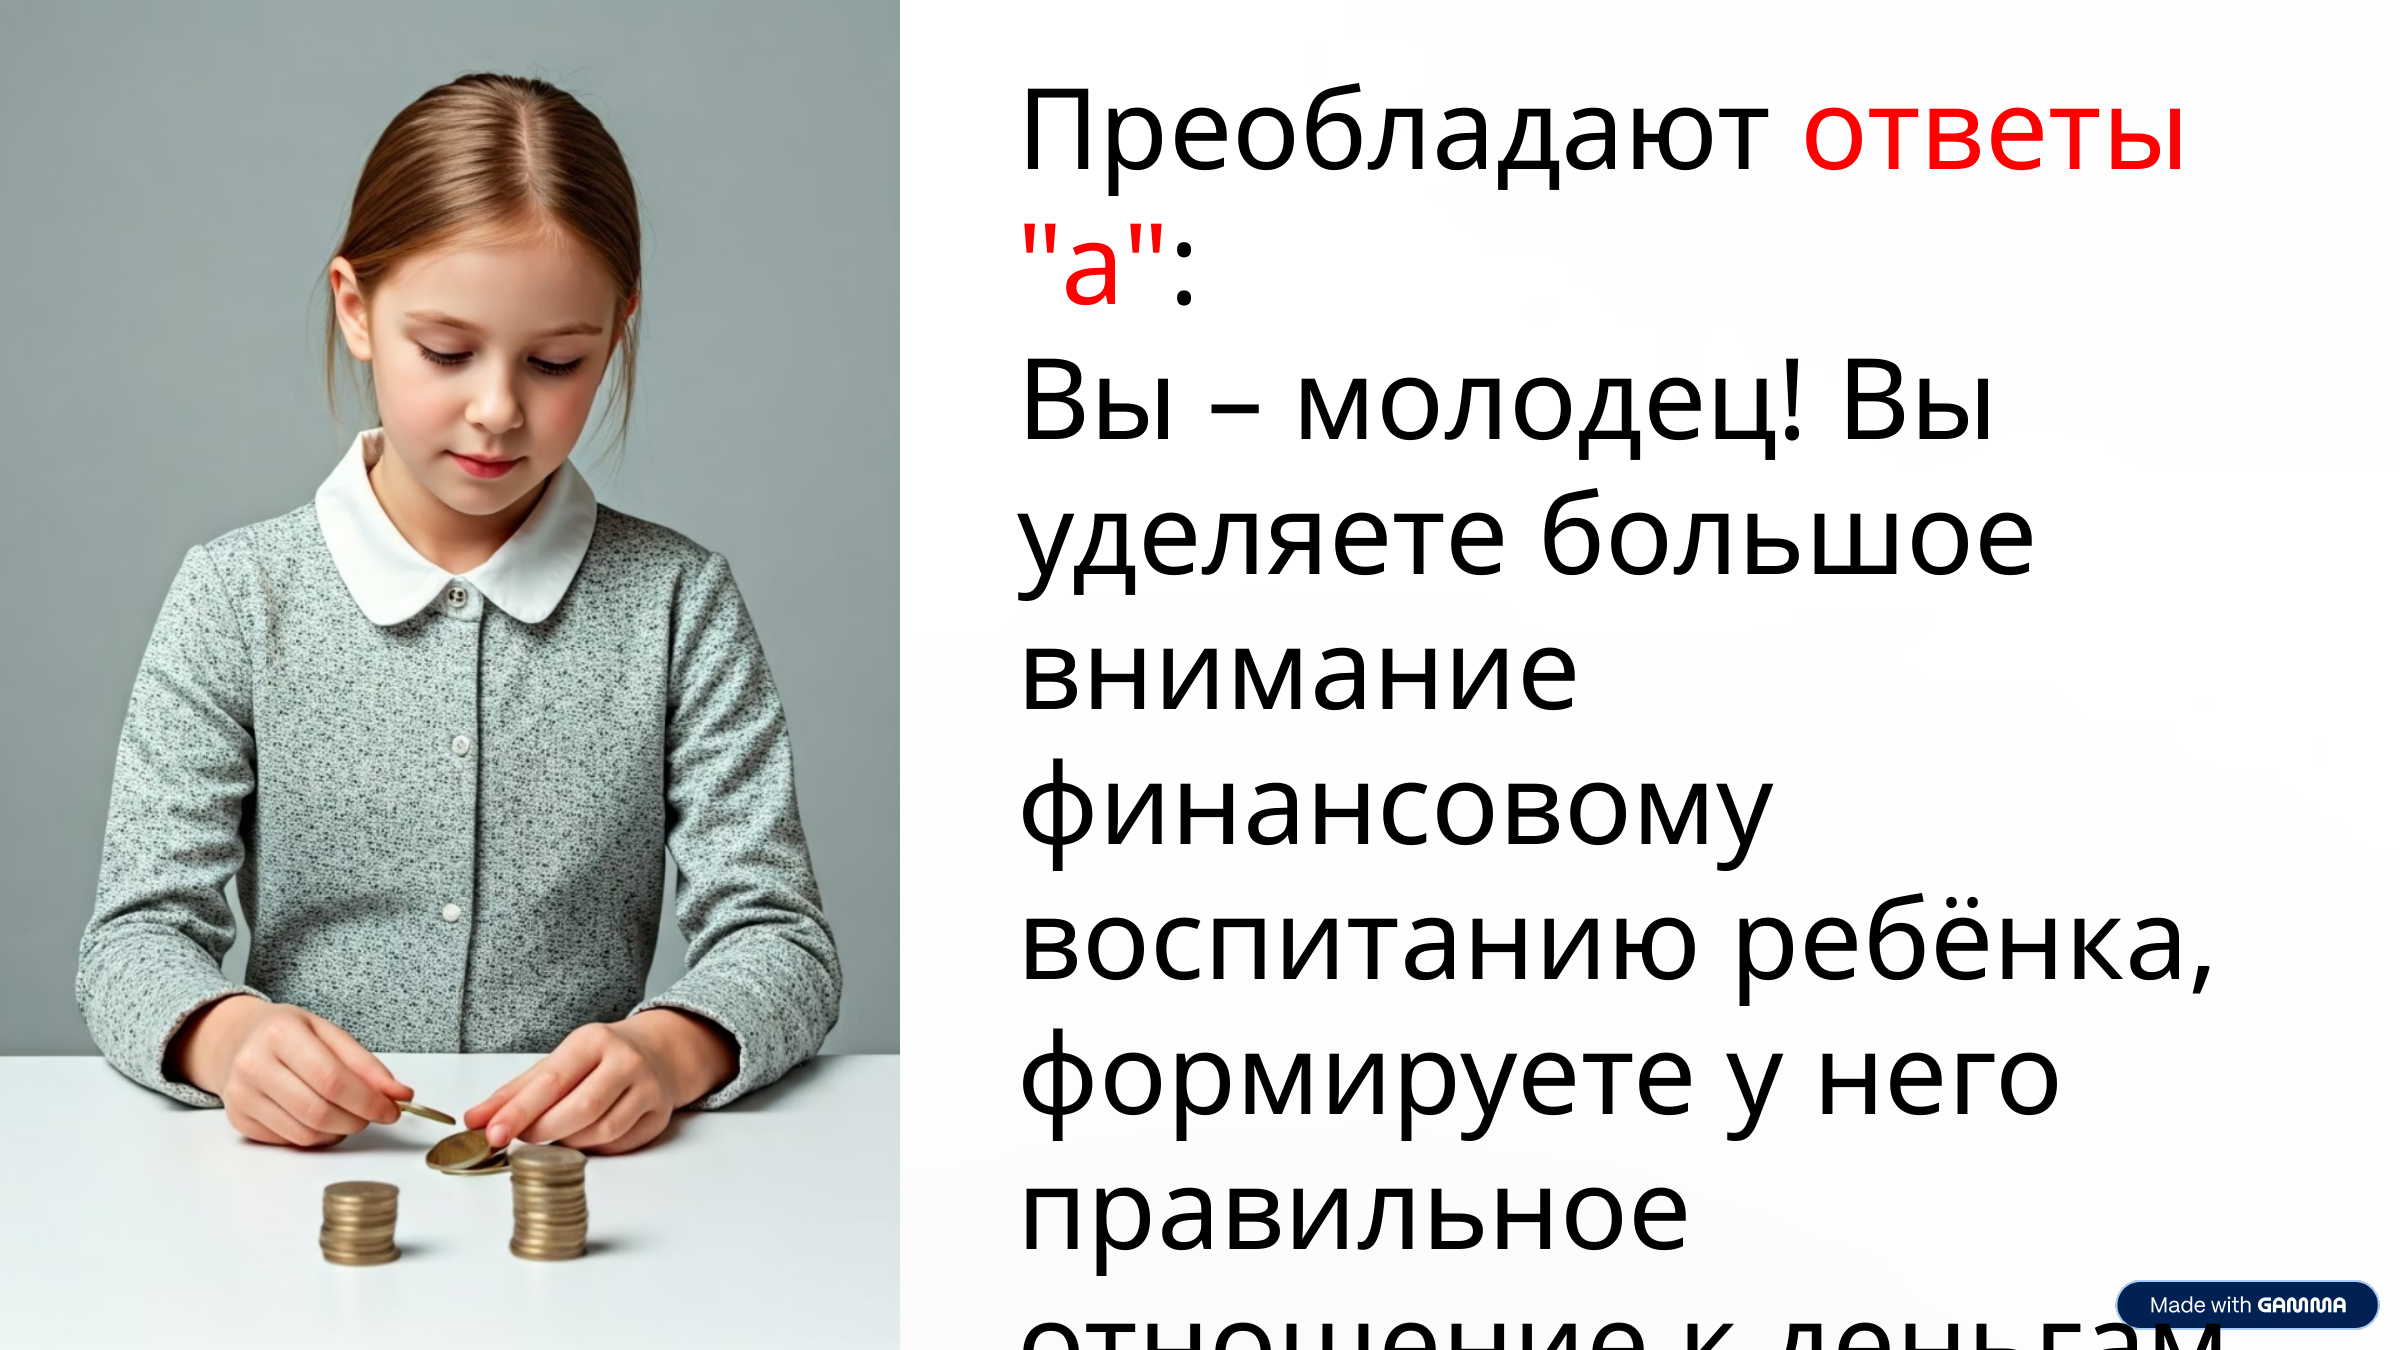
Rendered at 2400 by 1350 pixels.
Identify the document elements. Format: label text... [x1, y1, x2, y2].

picture [2329, 1271, 2389, 1339]
picture [0, 0, 900, 1350]
text_box Преобладают ответы "а": Вы – молодец! Вы уделяете большое внимание финансовому воспитанию ребёнка, формируете у него правильное отношение к деньгам и развиваете необходимые навыки. Продолжайте в том же духе! [1002, 49, 2329, 1350]
